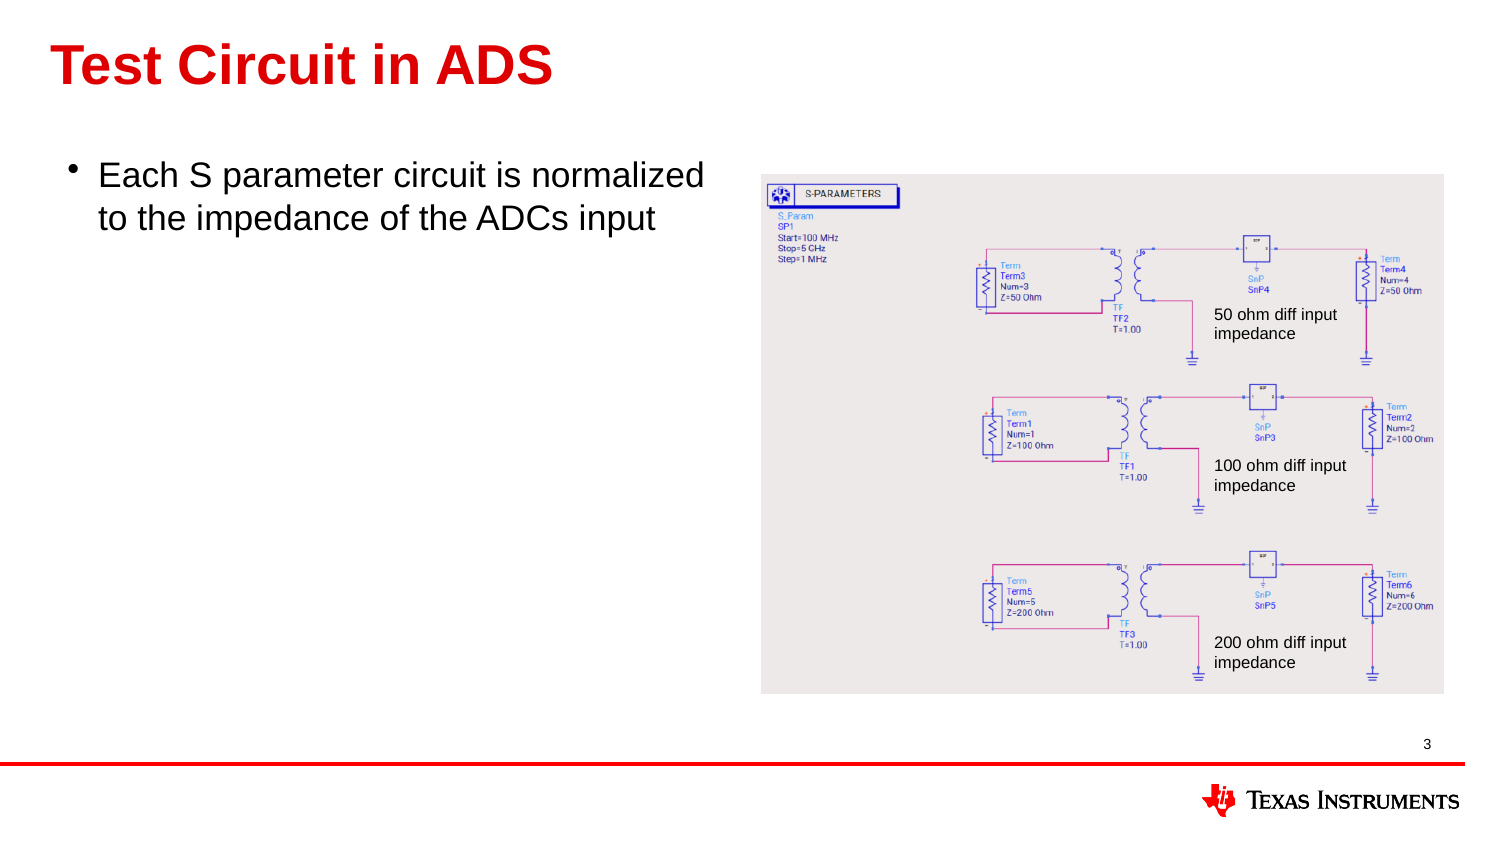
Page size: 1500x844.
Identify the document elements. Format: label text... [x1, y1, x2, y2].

title Test Circuit in ADS [37, 17, 1426, 119]
slide_number 3 [1093, 728, 1444, 755]
list Each S parameter circuit is normalized to the impedance of the ADCs input [54, 145, 737, 724]
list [761, 174, 1444, 695]
picture [1202, 784, 1459, 817]
